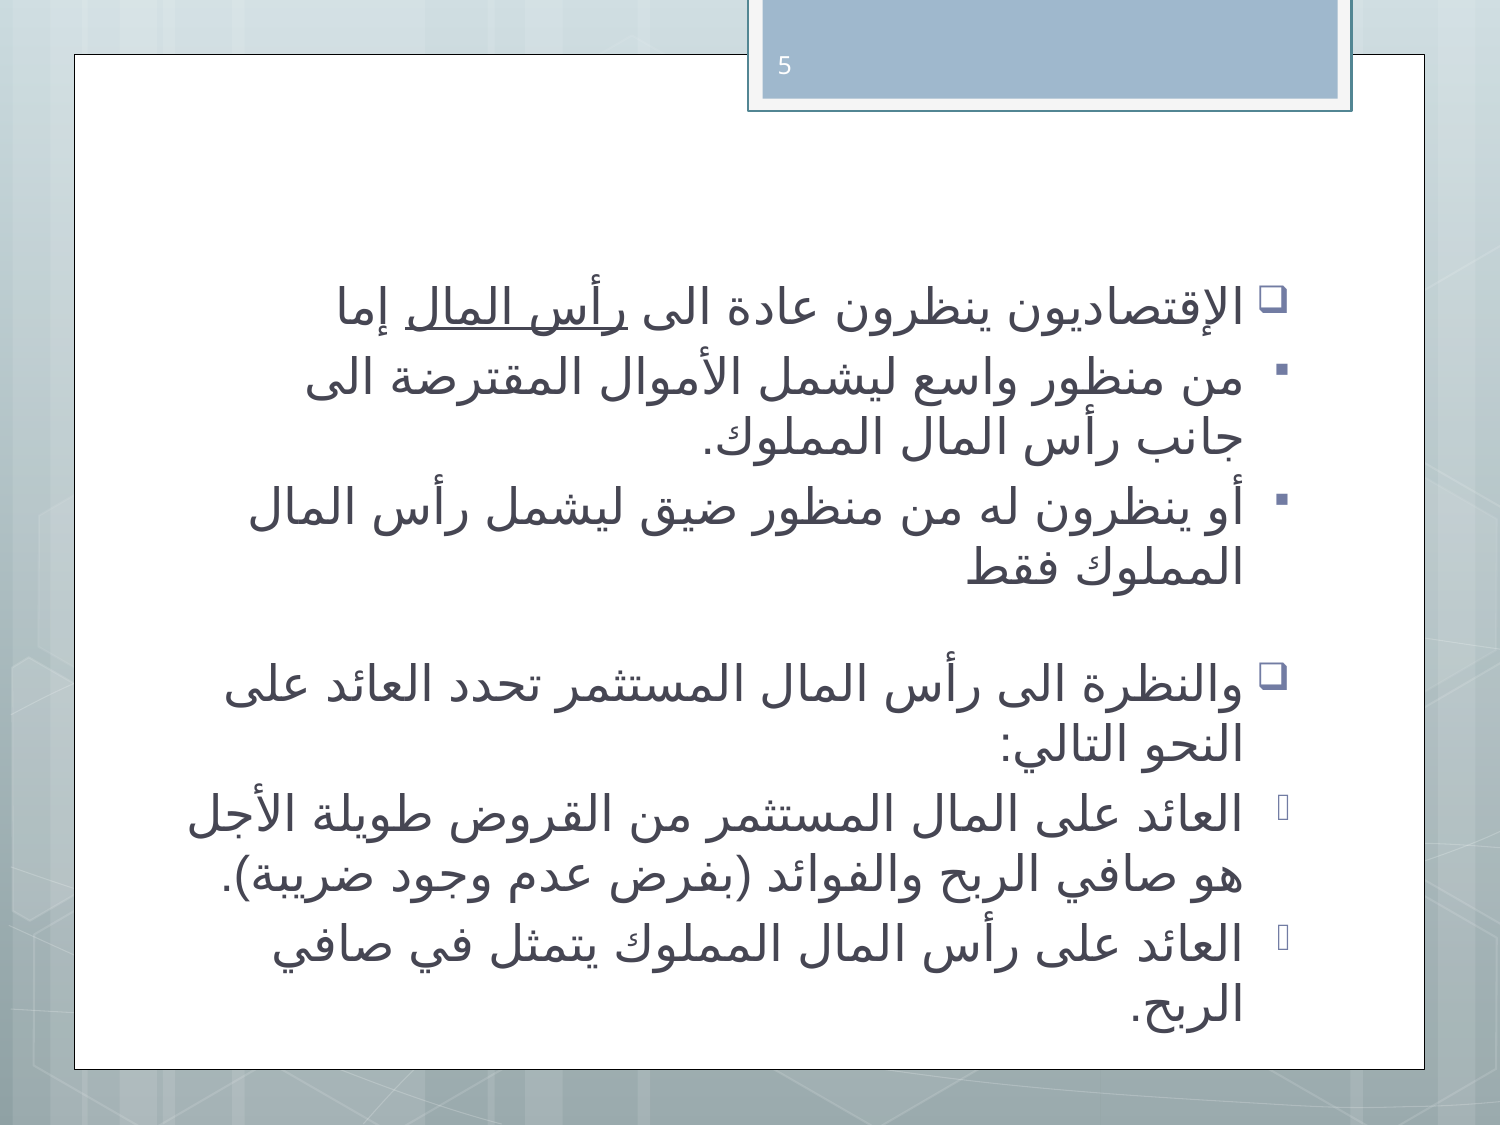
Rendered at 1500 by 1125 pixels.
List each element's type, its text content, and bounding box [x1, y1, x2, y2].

slide_number 5 [762, 36, 982, 97]
list الإقتصاديون ينظرون عادة الى رأس المال إما من منظور واسع ليشمل الأموال المقترضة الى جانب رأس المال المملوك. أو ينظرون له من منظور ضيق ليشمل رأس المال المملوك فقط والنظرة الى رأس المال المستثمر تحدد العائد على النحو التالي: العائد على المال المستثمر من القروض طويلة الأجل هو صافي الربح والفوائد (بفرض عدم وجود ضريبة). العائد على رأس المال المملوك يتمثل في صافي الربح. [171, 267, 1317, 957]
